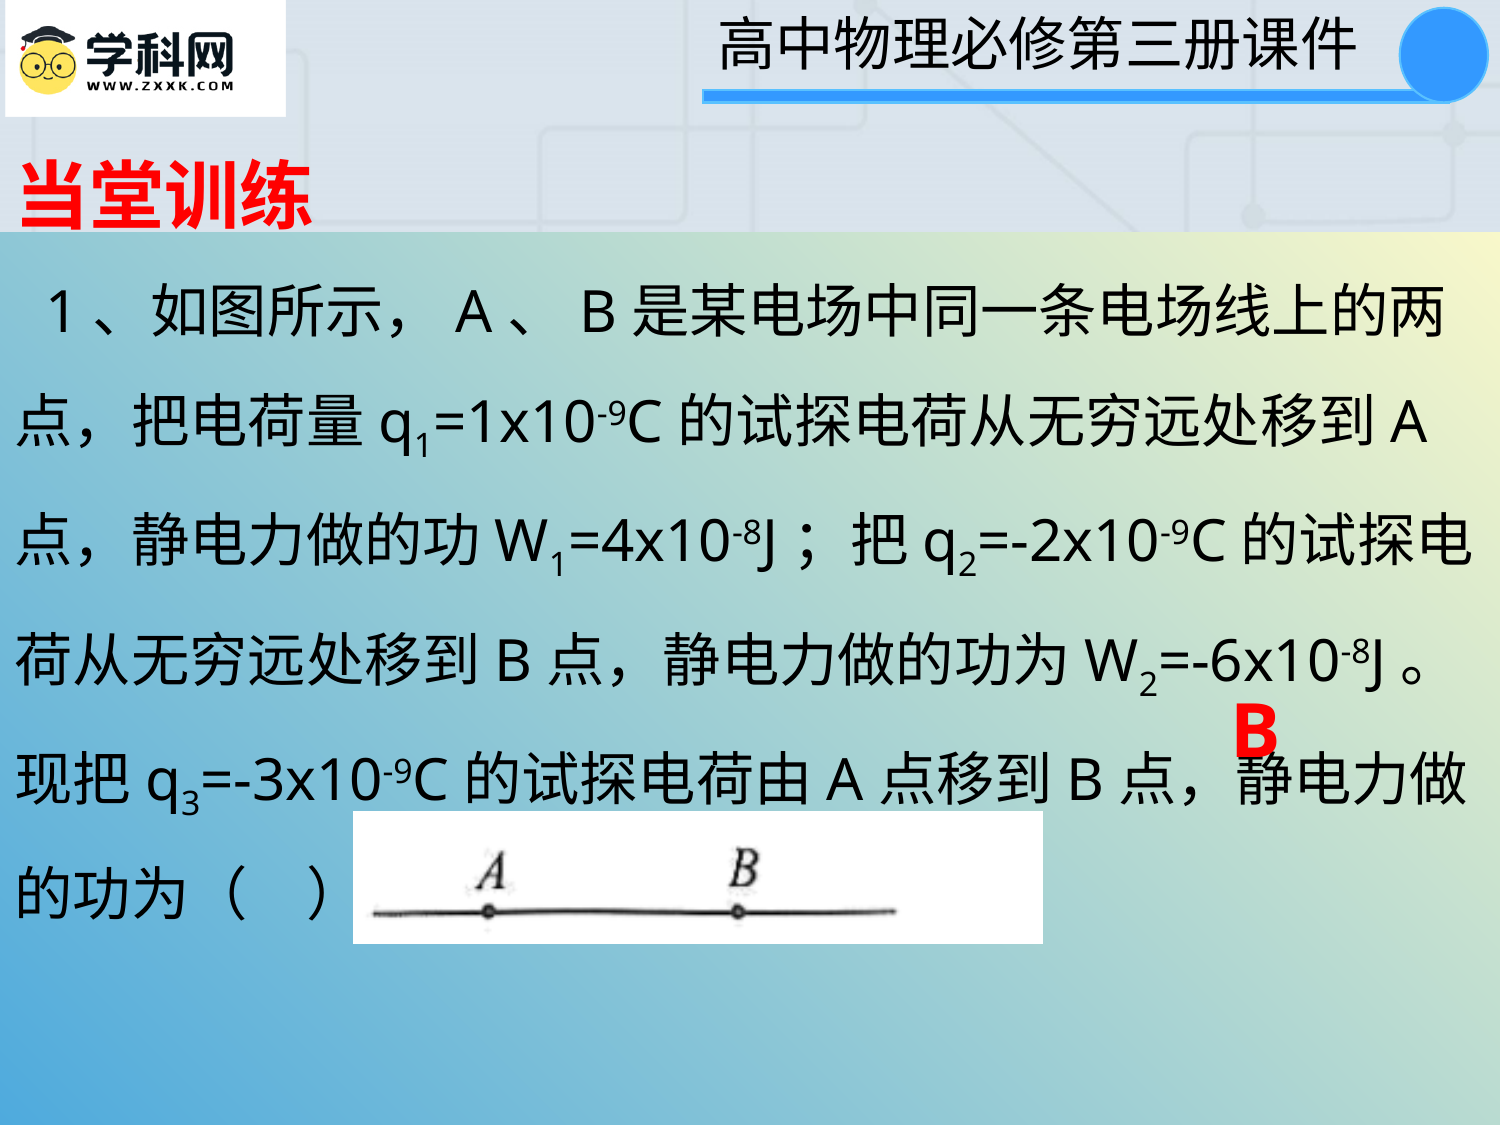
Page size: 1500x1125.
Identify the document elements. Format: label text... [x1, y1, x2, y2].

text_box B [1215, 675, 1292, 780]
picture [0, 0, 1500, 232]
text_box 1、如图所示，A、B是某电场中同一条电场线上的两点，把电荷量q1=1x10-9C的试探电荷从无穷远处移到A点，静电力做的功W1=4x10-8J；把q2=-2x10-9C的试探电荷从无穷远处移到B点，静电力做的功为W2=-6x10-8J。现把q3=-3x10-9C的试探电荷由A点移到B点，静电力做的功为（ ） A、-3x10-8J B、3x108J C、-2.1x10-7J D、2.1x10-7J [0, 232, 1500, 1125]
picture [353, 811, 1043, 944]
text_box 当堂训练 [0, 141, 341, 232]
